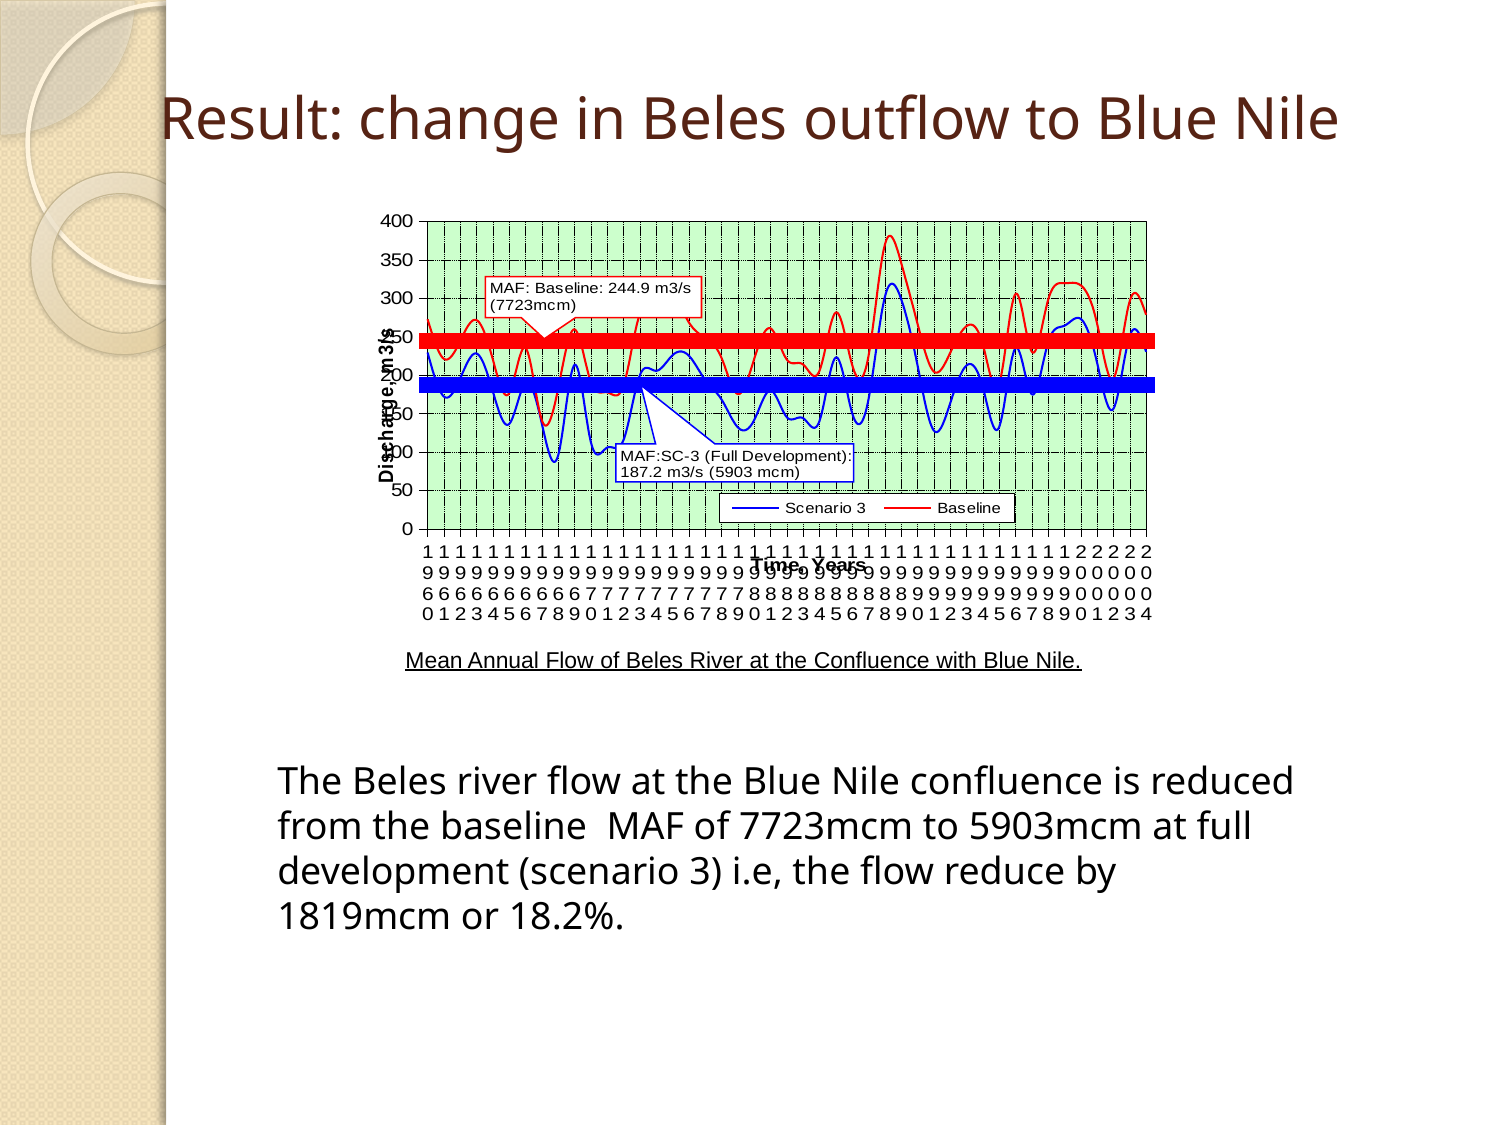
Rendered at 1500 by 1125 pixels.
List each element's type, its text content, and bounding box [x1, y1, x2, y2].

text_box The Beles river flow at the Blue Nile confluence is reduced from the baseline MAF of 7723mcm to 5903mcm at full development (scenario 3) i.e, the flow reduce by 1819mcm or 18.2%. [262, 749, 1313, 945]
chart [324, 174, 1251, 626]
title Result: change in Beles outflow to Blue Nile [75, 45, 1425, 188]
text_box Mean Annual Flow of Beles River at the Confluence with Blue Nile. [324, 637, 1163, 681]
